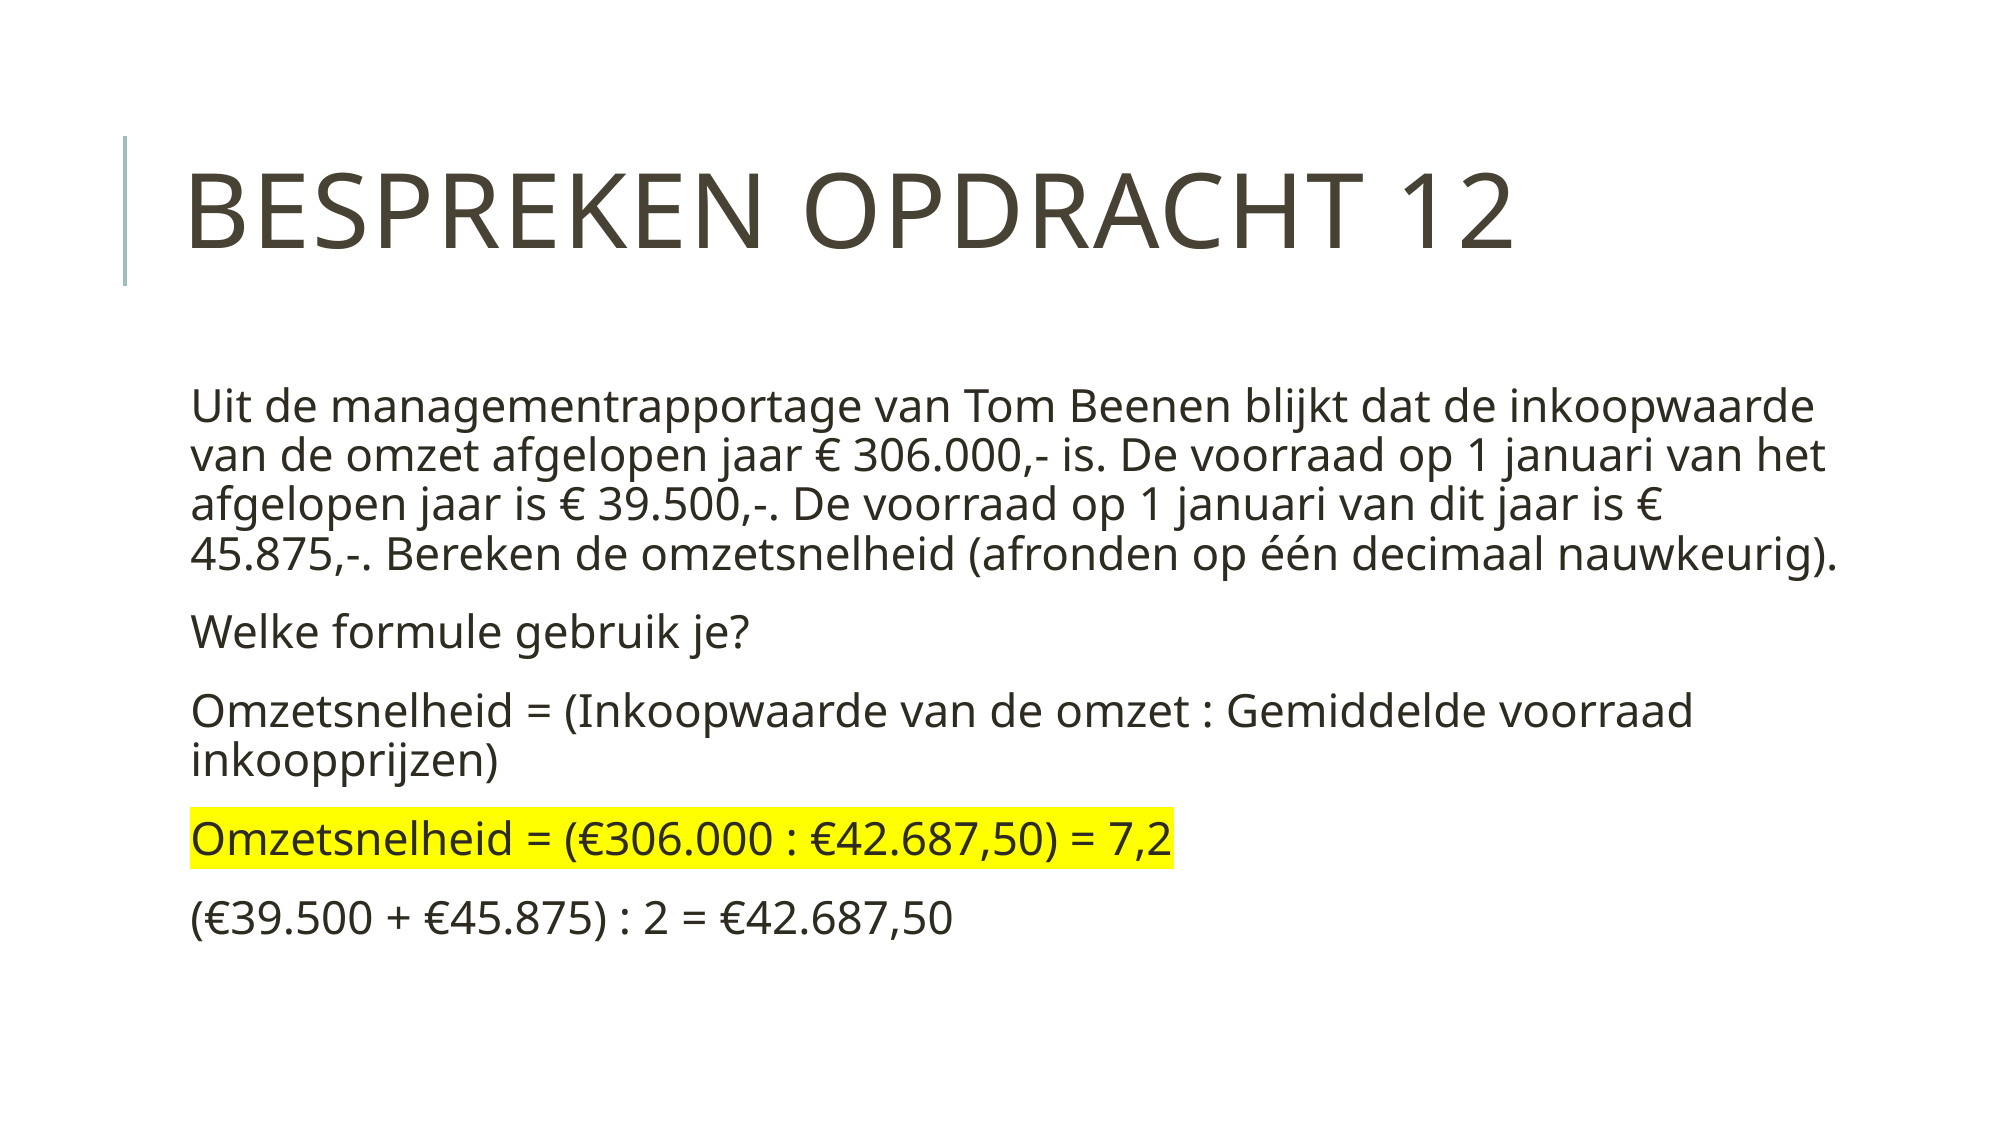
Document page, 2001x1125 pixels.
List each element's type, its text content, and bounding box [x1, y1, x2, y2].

list Uit de managementrapportage van Tom Beenen blijkt dat de inkoopwaarde van de omzet afgelopen jaar € 306.000,- is. De voorraad op 1 januari van het afgelopen jaar is € 39.500,-. De voorraad op 1 januari van dit jaar is € 45.875,-. Bereken de omzetsnelheid (afronden op één decimaal nauwkeurig). Welke formule gebruik je? Omzetsnelheid = (Inkoopwaarde van de omzet : Gemiddelde voorraad inkoopprijzen) Omzetsnelheid = (€306.000 : €42.687,50) = 7,2 (€39.500 + €45.875) : 2 = €42.687,50 [168, 375, 1865, 1035]
title Bespreken opdracht 12 [168, 96, 1763, 342]
